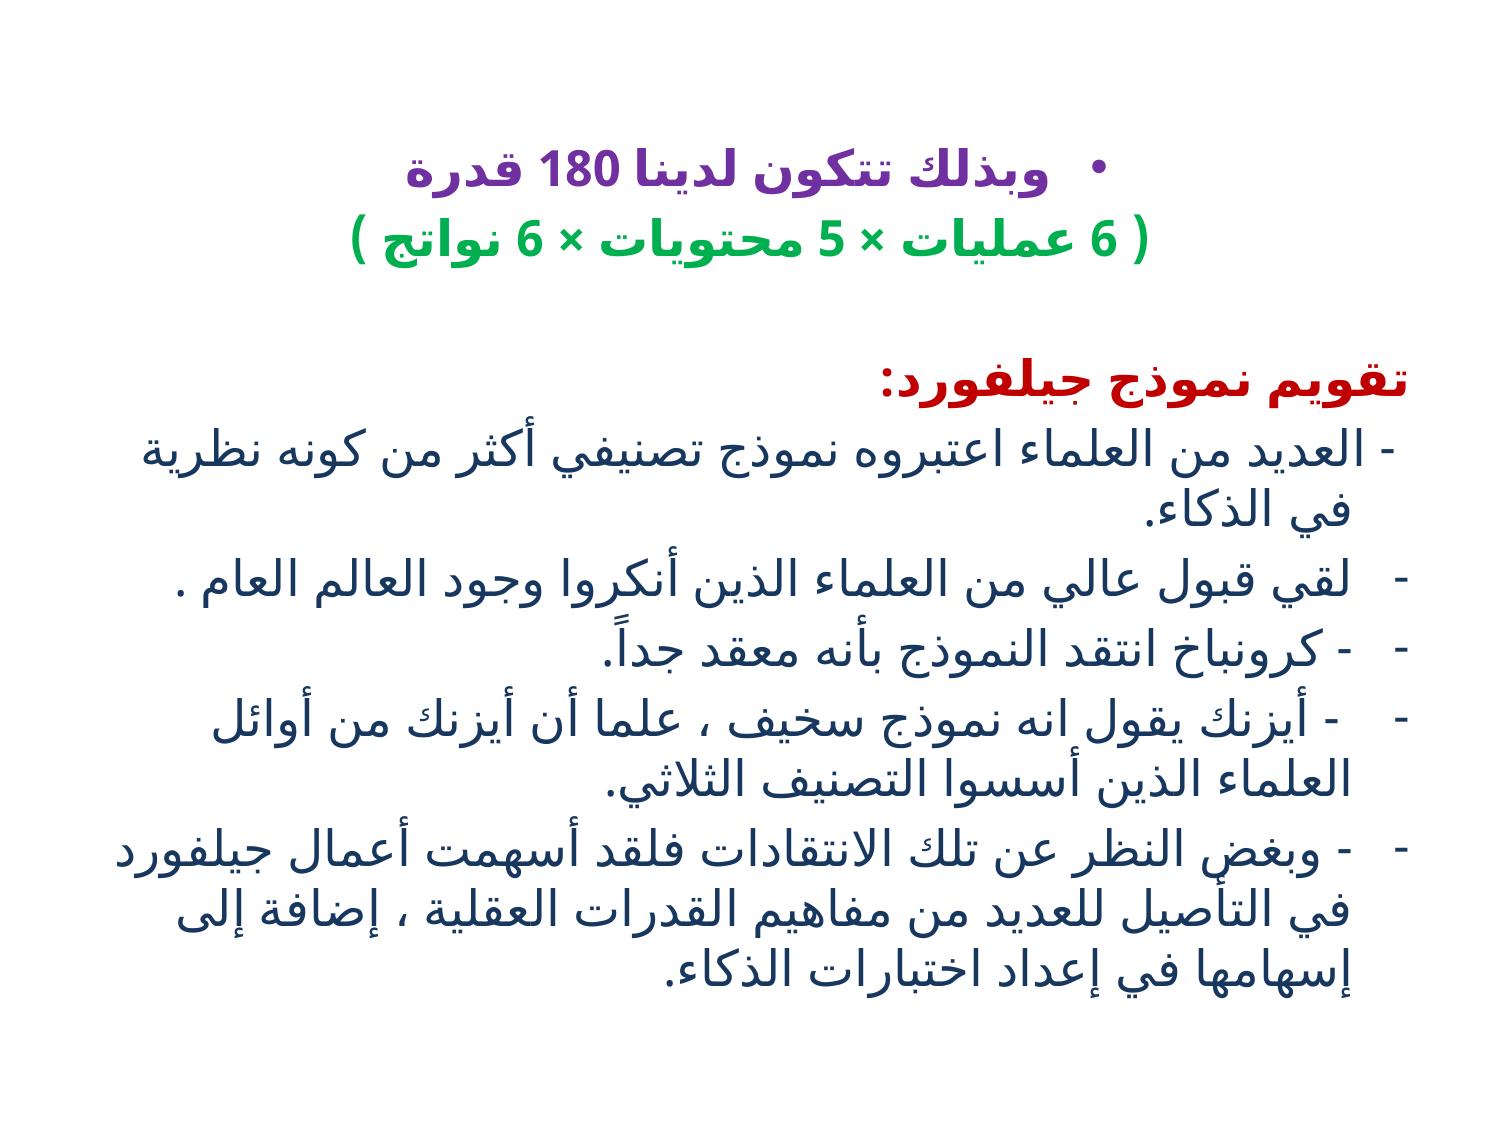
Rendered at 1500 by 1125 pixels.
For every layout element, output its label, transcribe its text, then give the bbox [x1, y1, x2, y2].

list وبذلك تتكون لدينا 180 قدرة ( 6 عمليات × 5 محتويات × 6 نواتج ) تقويم نموذج جيلفورد: - العديد من العلماء اعتبروه نموذج تصنيفي أكثر من كونه نظرية في الذكاء. لقي قبول عالي من العلماء الذين أنكروا وجود العالم العام . - كرونباخ انتقد النموذج بأنه معقد جداً. - أيزنك يقول انه نموذج سخيف ، علما أن أيزنك من أوائل العلماء الذين أسسوا التصنيف الثلاثي. - وبغض النظر عن تلك الانتقادات فلقد أسهمت أعمال جيلفورد في التأصيل للعديد من مفاهيم القدرات العقلية ، إضافة إلى إسهامها في إعداد اختبارات الذكاء. [75, 128, 1425, 1005]
